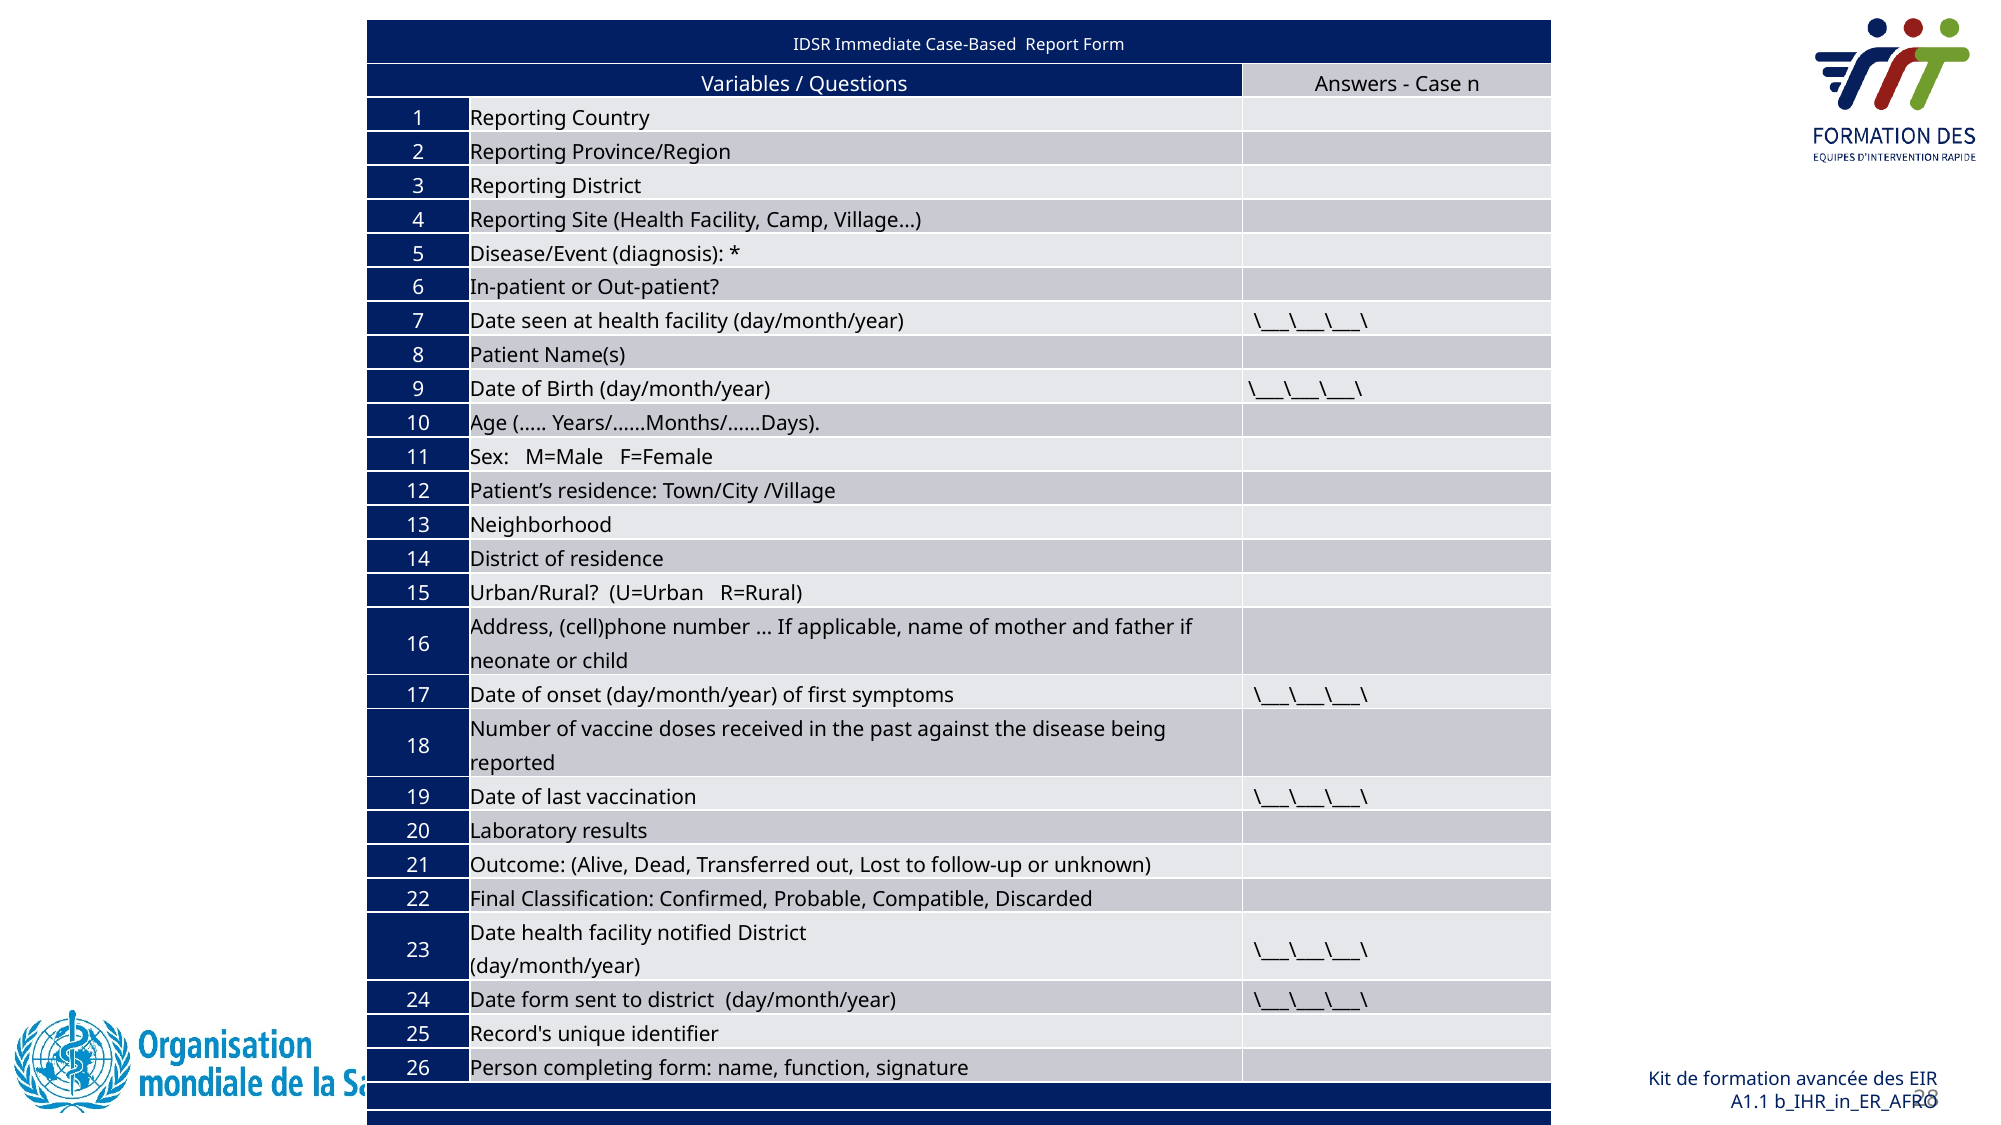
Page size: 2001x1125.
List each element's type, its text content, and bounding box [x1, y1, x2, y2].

table_cell \___\___\___\ [1243, 302, 1551, 334]
table_cell Date seen at health facility (day/month/year) [471, 302, 1242, 334]
table_cell 9 [367, 370, 469, 402]
table_cell Age (….. Years/……Months/……Days). [471, 404, 1242, 436]
table_cell 15 [367, 574, 469, 606]
table_cell In-patient or Out-patient? [471, 268, 1242, 300]
table_cell 20 [367, 811, 469, 843]
table_cell [1243, 166, 1551, 198]
table_cell District of residence [471, 540, 1242, 572]
table_cell 12 [367, 472, 469, 504]
table_cell Record's unique identifier [471, 1015, 1242, 1047]
table_cell Answers - Case n [1243, 64, 1551, 96]
table_cell [1243, 268, 1551, 300]
table_cell \___\___\___\ [1243, 777, 1551, 809]
table_cell Patient Name(s) [471, 336, 1242, 368]
table_cell Person completing form: name, function, signature [471, 1049, 1242, 1081]
table_cell 21 [367, 845, 469, 877]
table_cell Outcome: (Alive, Dead, Transferred out, Lost to follow-up or unknown) [471, 845, 1242, 877]
table_cell [1243, 879, 1551, 911]
table_cell Reporting Province/Region [471, 132, 1242, 164]
table_cell Neighborhood [471, 506, 1242, 538]
table_cell 2 [367, 132, 469, 164]
table_cell Patient’s residence: Town/City /Village [471, 472, 1242, 504]
table_cell 19 [367, 777, 469, 809]
table_cell Reporting Site (Health Facility, Camp, Village…) [471, 200, 1242, 232]
table_cell Date of onset (day/month/year) of first symptoms [471, 675, 1242, 708]
table_cell \___\___\___\ [1243, 370, 1551, 402]
table_cell 26 [367, 1049, 469, 1081]
table_cell [1243, 540, 1551, 572]
table_cell [1243, 472, 1551, 504]
picture [75, 1029, 82, 1041]
table_cell 16 [367, 608, 469, 674]
table_cell \___\___\___\ [1243, 675, 1551, 708]
table_cell 10 [367, 404, 469, 436]
table_cell [1243, 608, 1551, 674]
table_cell 3 [367, 166, 469, 198]
table_cell Reporting District [471, 166, 1242, 198]
table_cell 17 [367, 675, 469, 708]
table_cell 1 [367, 98, 469, 130]
table_cell Date of Birth (day/month/year) [471, 370, 1242, 402]
table_cell 11 [367, 438, 469, 470]
table_cell 7 [367, 302, 469, 334]
table_cell 18 [367, 709, 469, 776]
table_cell [1243, 404, 1551, 436]
table_cell 25 [367, 1015, 469, 1047]
table_cell 13 [367, 506, 469, 538]
table_header IDSR Immediate Case-Based Report Form [367, 20, 1551, 63]
table_cell \___\___\___\ [1243, 981, 1551, 1013]
table_cell [1243, 1049, 1551, 1081]
table_cell Date health facility notified District (day/month/year) [471, 913, 1242, 979]
table_cell [1243, 234, 1551, 266]
table_cell [367, 1083, 1551, 1109]
table_cell Reporting Country [471, 98, 1242, 130]
table_cell * Disease/Event (Diagnosis): AFP, Anthrax, Cholera, Bloody Diarrhea, Dracunculiasis, Neonatal Tetanus, Measles, Meningitis, Yellow fever, Dengue, Chikungunya, Viral Hemorrhagic Fever, Plague, Typhoid fever, Rabies, Smallpox, SARS, SARI, Maternal death, Influenza due to new subtypes, Adverse Effects following immunization (AEFI), any other event or disease of public health importance (Specify) [367, 1111, 1551, 1125]
table_cell \___\___\___\ [1243, 913, 1551, 979]
table_cell 8 [367, 336, 469, 368]
table_cell Number of vaccine doses received in the past against the disease being reported [471, 709, 1242, 776]
table_cell 24 [367, 981, 469, 1013]
table_cell Variables / Questions [367, 64, 1242, 96]
table_cell Final Classification: Confirmed, Probable, Compatible, Discarded [471, 879, 1242, 911]
table_cell [1243, 1015, 1551, 1047]
table_cell [1243, 574, 1551, 606]
table_cell 22 [367, 879, 469, 911]
table_cell Laboratory results [471, 811, 1242, 843]
table_cell Disease/Event (diagnosis): * [471, 234, 1242, 266]
picture [14, 1010, 365, 1113]
picture [1813, 17, 1976, 163]
table_cell [1243, 438, 1551, 470]
table_cell [1243, 845, 1551, 877]
table_cell [1243, 336, 1551, 368]
table_cell [1243, 506, 1551, 538]
table_cell Address, (cell)phone number … If applicable, name of mother and father if neonate or child [471, 608, 1242, 674]
table_cell [1243, 132, 1551, 164]
table_cell 4 [367, 200, 469, 232]
table_cell Date of last vaccination [471, 777, 1242, 809]
table_cell [1243, 200, 1551, 232]
table_cell Urban/Rural? (U=Urban R=Rural) [471, 574, 1242, 606]
table_cell [1243, 98, 1551, 130]
table_cell 5 [367, 234, 469, 266]
table_cell 23 [367, 913, 469, 979]
table_cell Date form sent to district (day/month/year) [471, 981, 1242, 1013]
table_cell [1243, 709, 1551, 776]
table_cell 14 [367, 540, 469, 572]
table_cell 6 [367, 268, 469, 300]
table_cell Sex: M=Male F=Female [471, 438, 1242, 470]
table_cell [1243, 811, 1551, 843]
